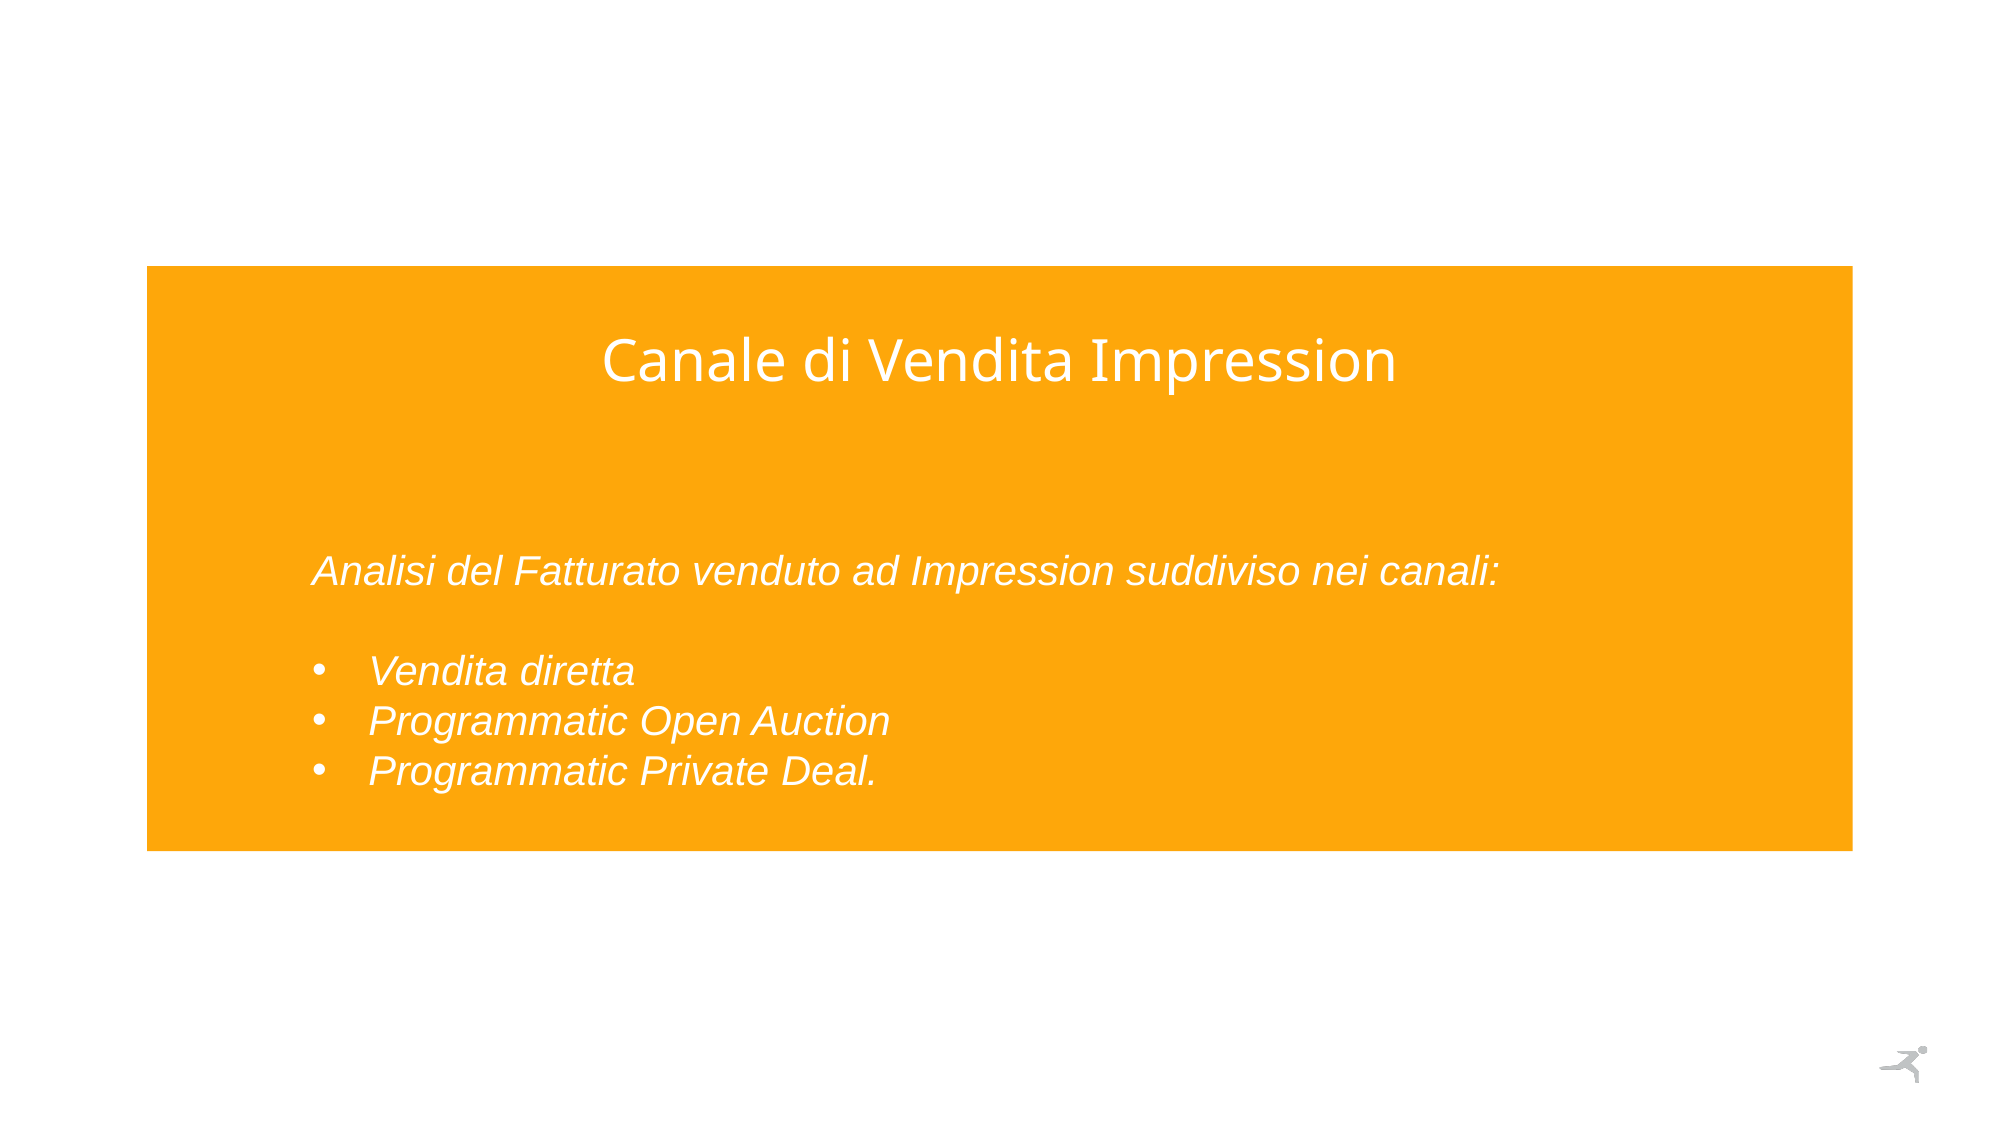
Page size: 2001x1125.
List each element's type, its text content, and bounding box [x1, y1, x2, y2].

text_box Canale di Vendita Impression Analisi del Fatturato venduto ad Impression suddiviso nei canali: Vendita diretta Programmatic Open Auction Programmatic Private Deal. [147, 266, 1853, 852]
